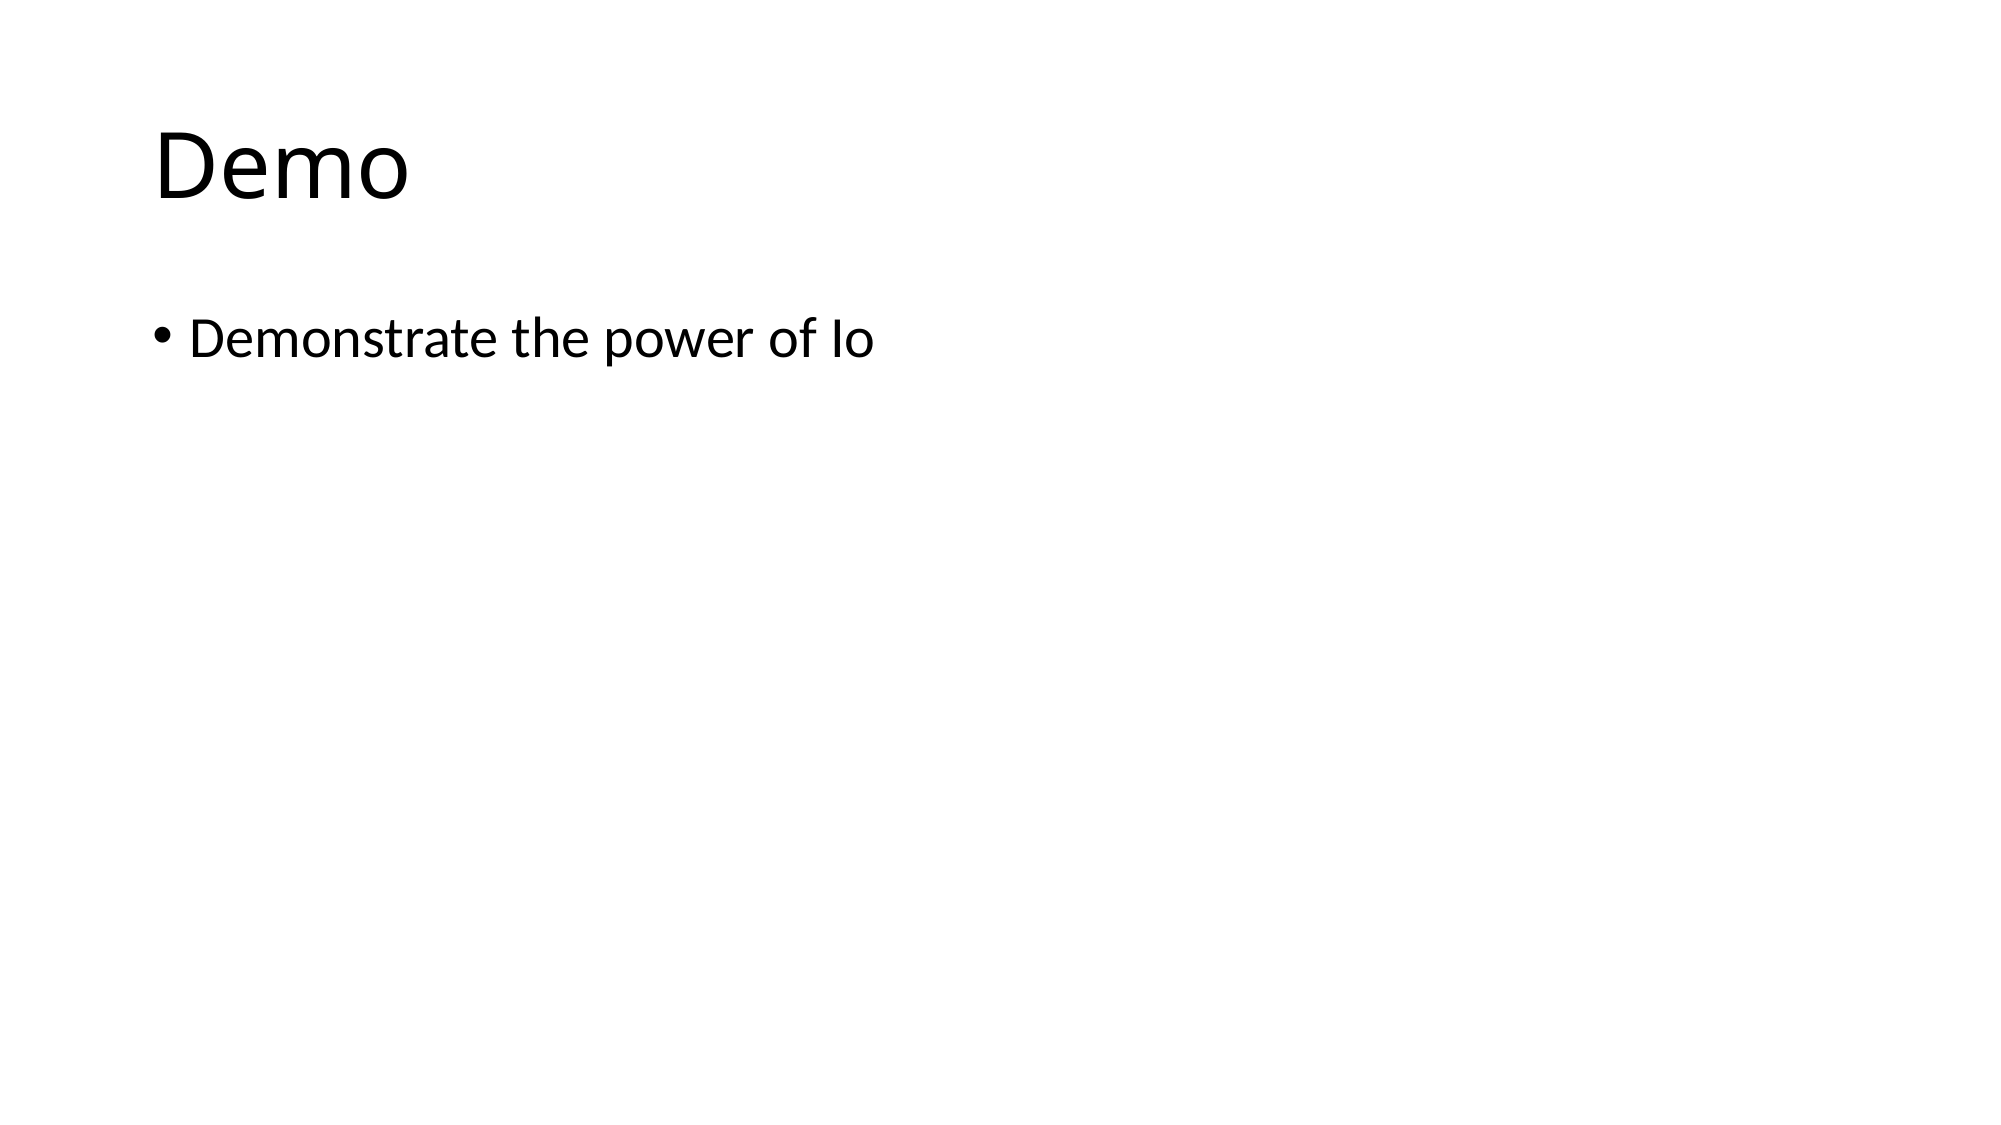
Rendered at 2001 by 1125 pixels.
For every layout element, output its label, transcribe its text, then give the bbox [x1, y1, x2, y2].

list Demonstrate the power of Io [137, 299, 1863, 1014]
title Demo [137, 59, 1863, 278]
